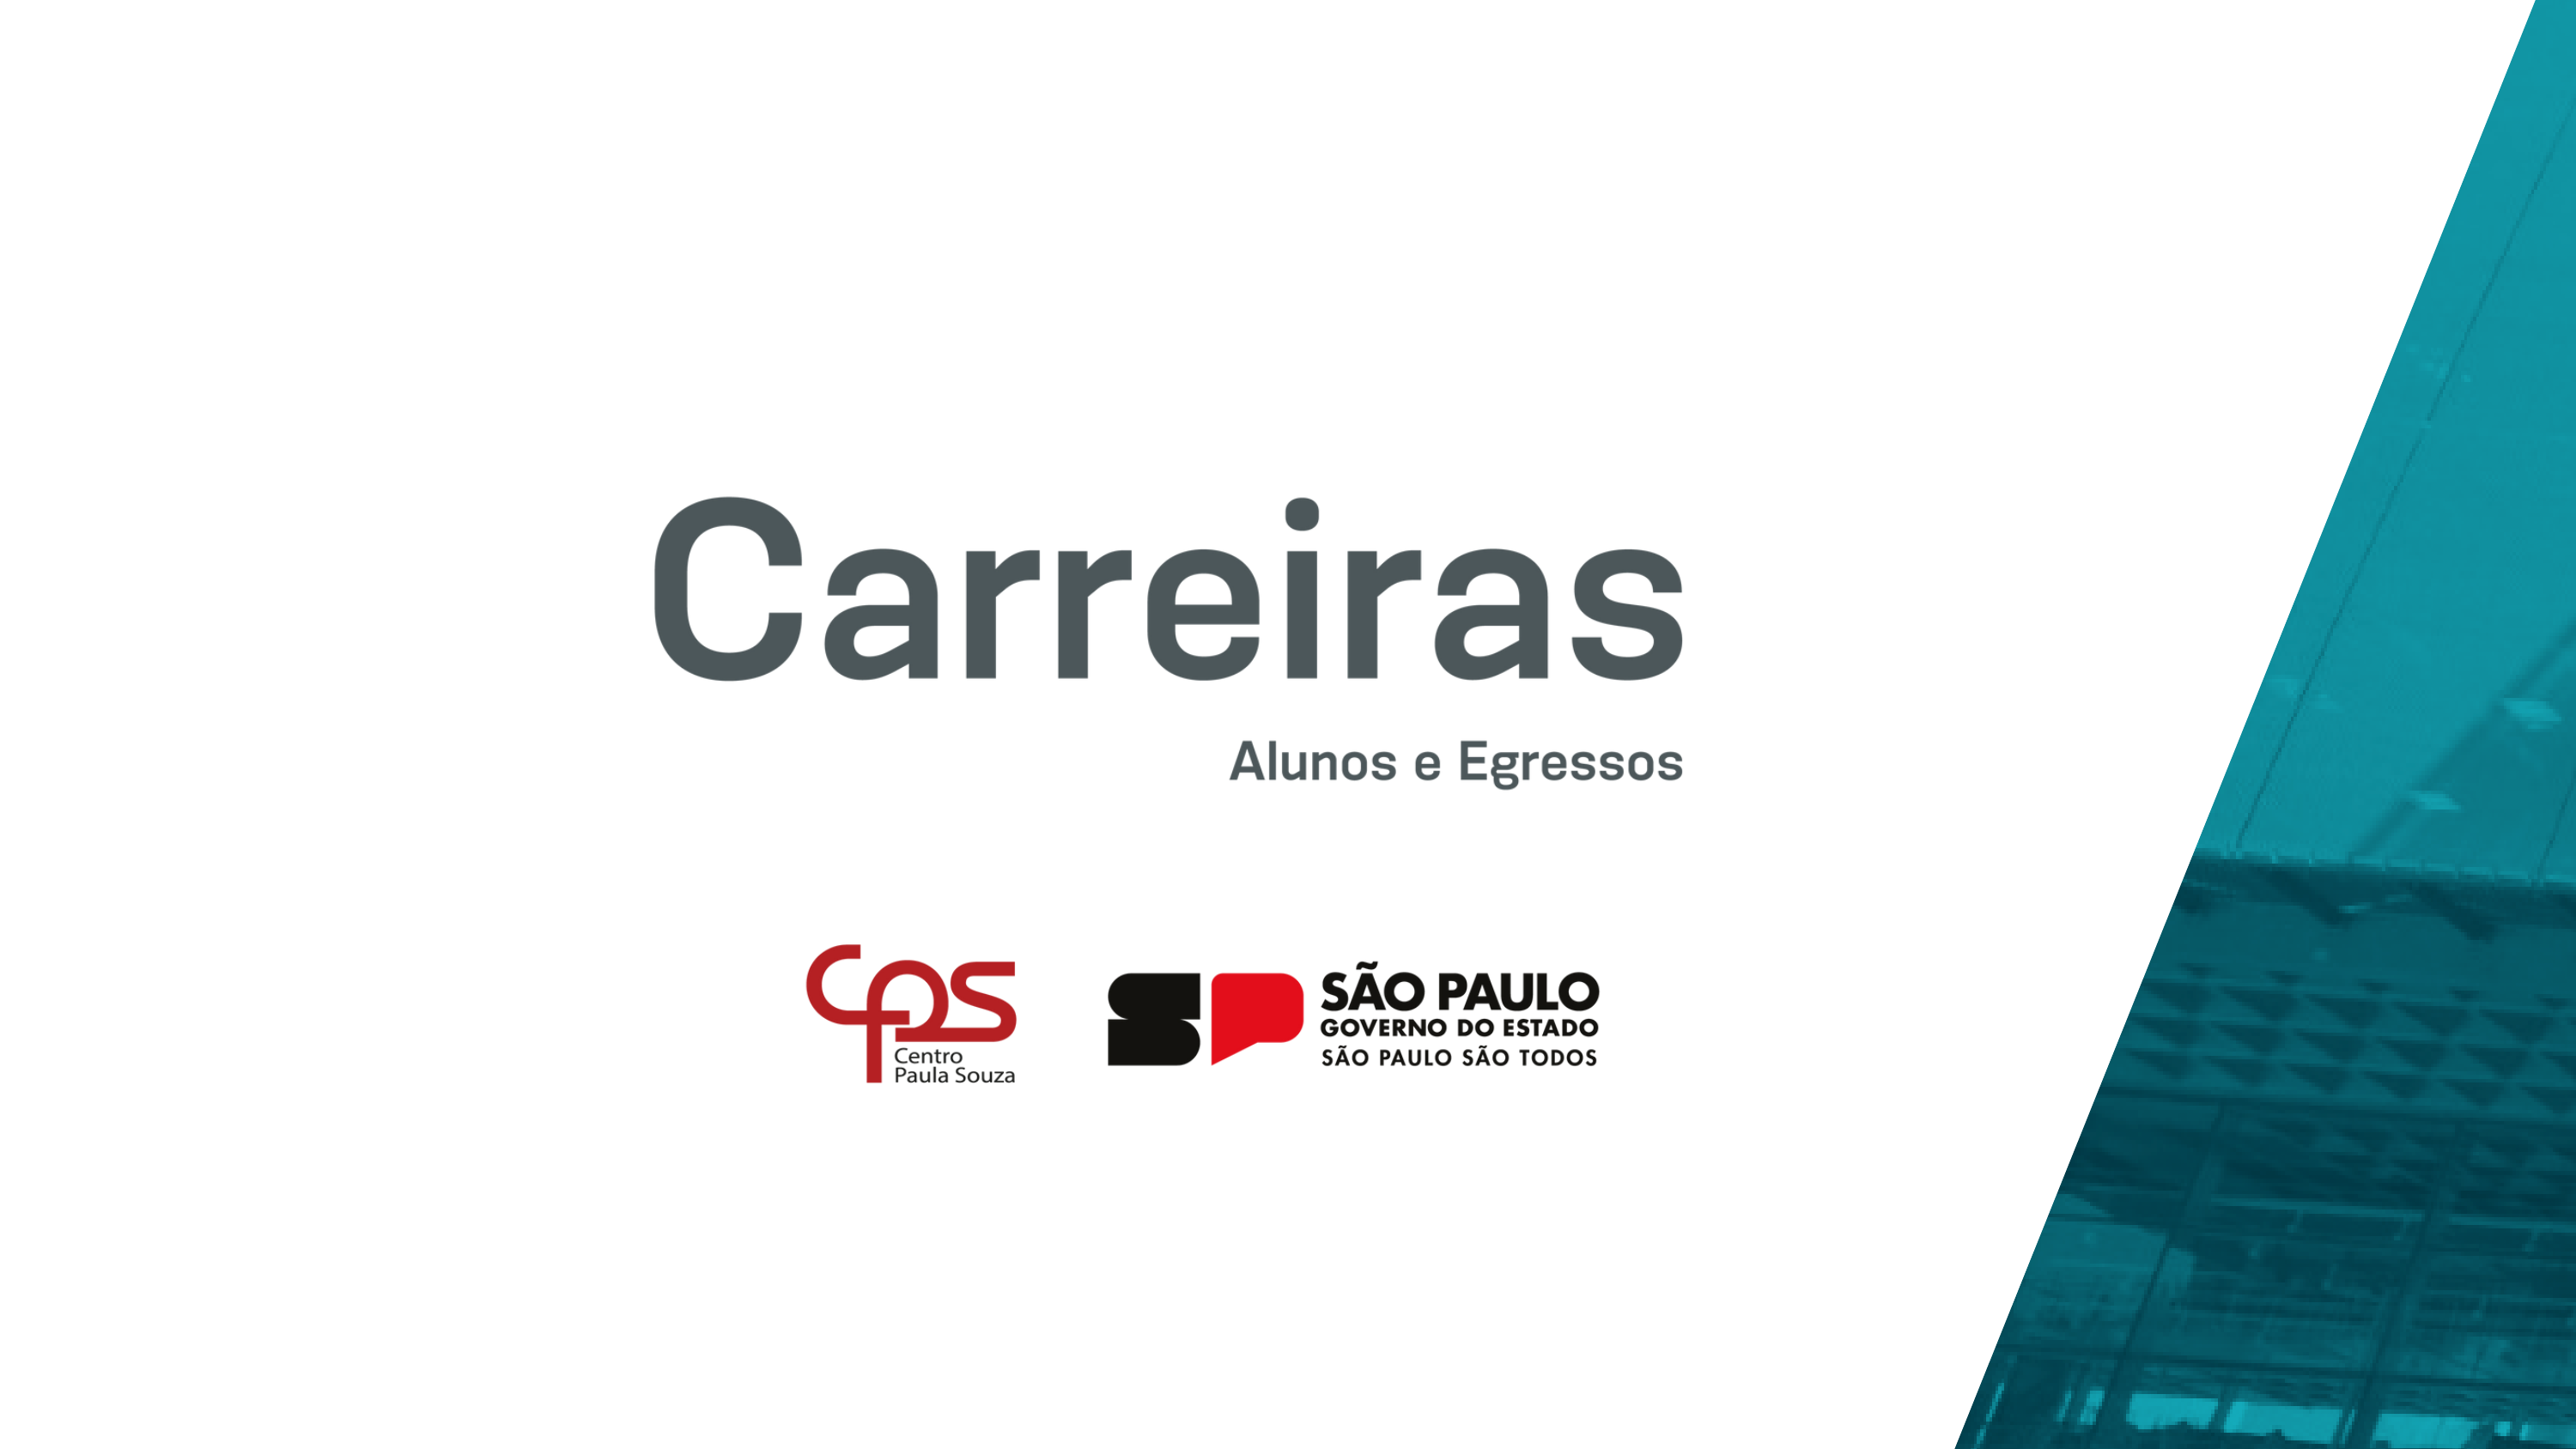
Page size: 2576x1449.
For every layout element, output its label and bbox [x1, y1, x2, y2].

text_box [746, 880, 1646, 1159]
text_box [1954, 0, 2576, 1449]
text_box [625, 458, 1767, 820]
